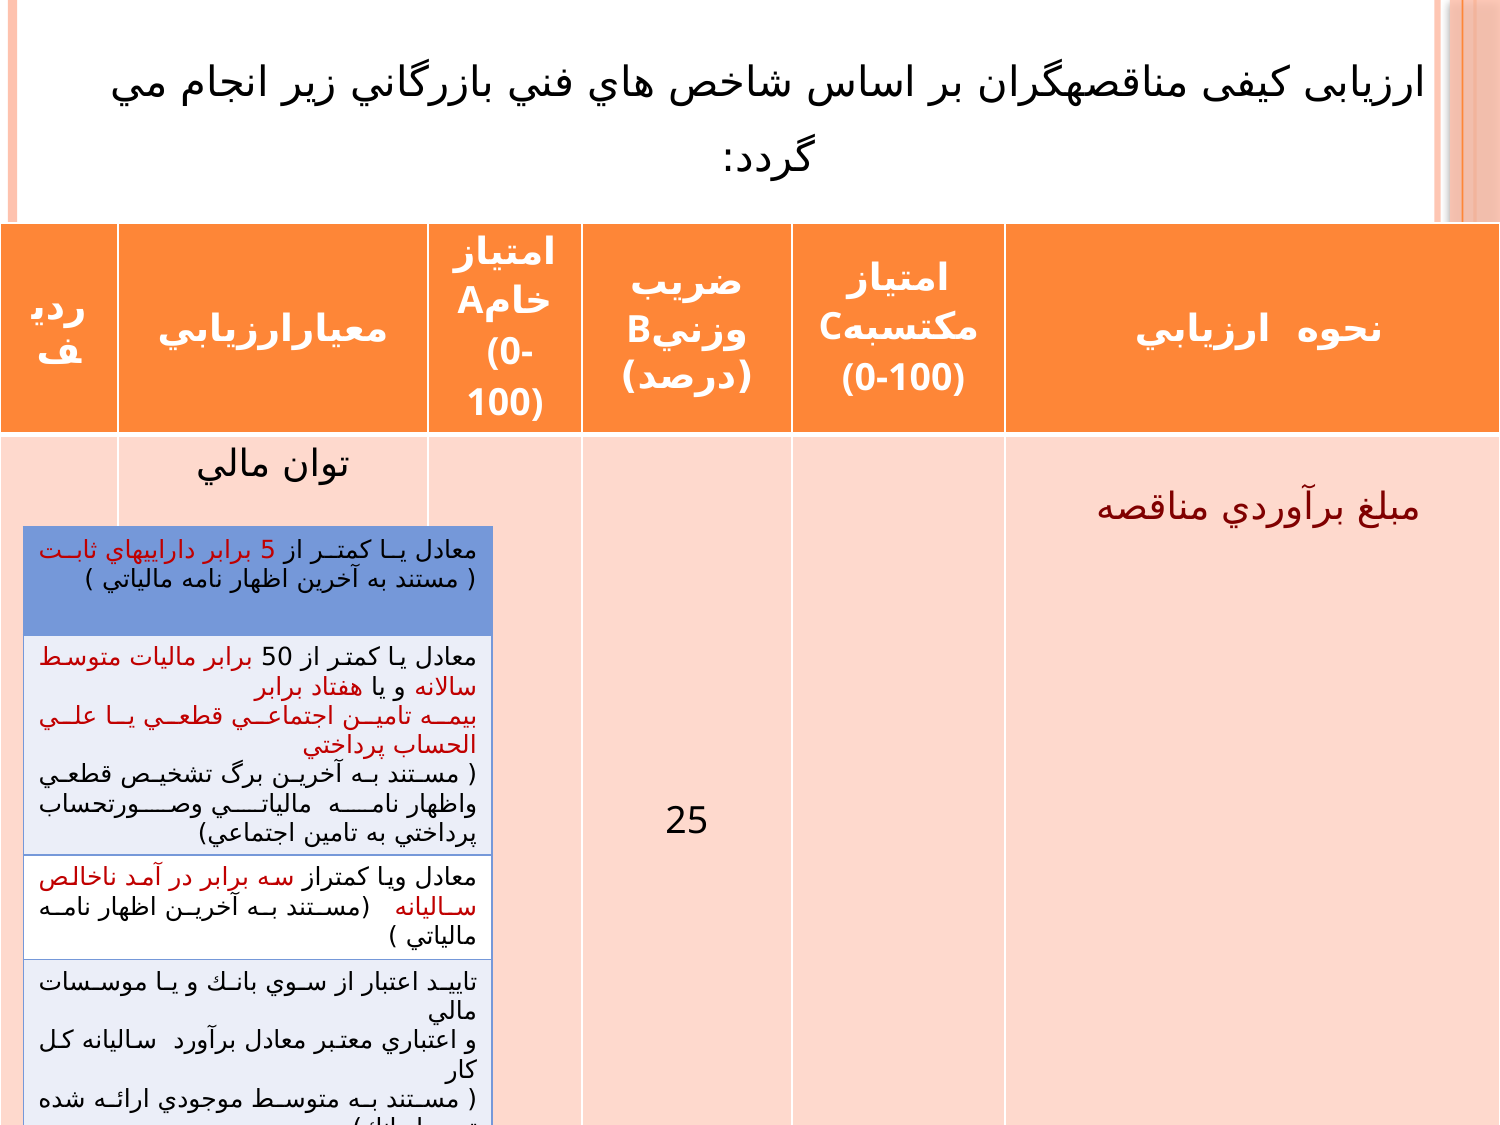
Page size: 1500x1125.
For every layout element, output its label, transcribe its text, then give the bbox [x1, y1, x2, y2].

table_header معيارارزيابي [119, 224, 427, 432]
table_cell تاييد اعتبار از سوي بانك و يا موسسات مالي و اعتباري معتبر معادل برآورد ساليانه كل كار ( مستند به متوسط موجودي ارائه شده توسط بانك) [24, 960, 491, 1125]
table_cell معادل يا كمتر از 50 برابر ماليات متوسط سالانه و يا هفتاد برابر بيمه تامين اجتماعي قطعي يا علي الحساب پرداختي ( مستند به آخرين برگ تشخيص قطعي واظهار نامه مالياتي وصورتحساب پرداختي به تامين اجتماعي) [24, 636, 491, 854]
table_header ضريب وزنيB (درصد) [583, 224, 791, 432]
title ارزیابی کیفی مناقصه‏گران بر اساس شاخص هاي فني بازرگاني زير انجام مي گردد: [93, 0, 1444, 188]
table_header معادل يا كمتر از 5 برابر داراييهاي ثابت ( مستند به آخرين اظهار نامه مالياتي ) [24, 528, 491, 634]
table_cell مبلغ برآوردي مناقصه [1006, 437, 1499, 1125]
table_cell توان مالي ماده 19 آيين نامه اجرايي بند ”ج“ماده (12)قانون برگزاري مناقصه ارزيابي كيفي مناقصه گران [119, 437, 427, 526]
table_header امتياز خامA (0-100) [429, 224, 581, 432]
table_cell 3 [1, 437, 117, 1125]
table_header امتياز مكتسبهC (0-100) [793, 224, 1004, 432]
table_cell [429, 437, 581, 1125]
table_header نحوه ارزيابي [1006, 224, 1499, 432]
table_cell معادل ويا كمتراز سه برابر در آمد ناخالص ساليانه (مستند به آخرين اظهار نامه مالياتي ) [24, 856, 491, 959]
table_cell [793, 437, 1004, 1125]
table_header رديف [1, 224, 117, 432]
table_cell 25 [583, 437, 791, 1125]
